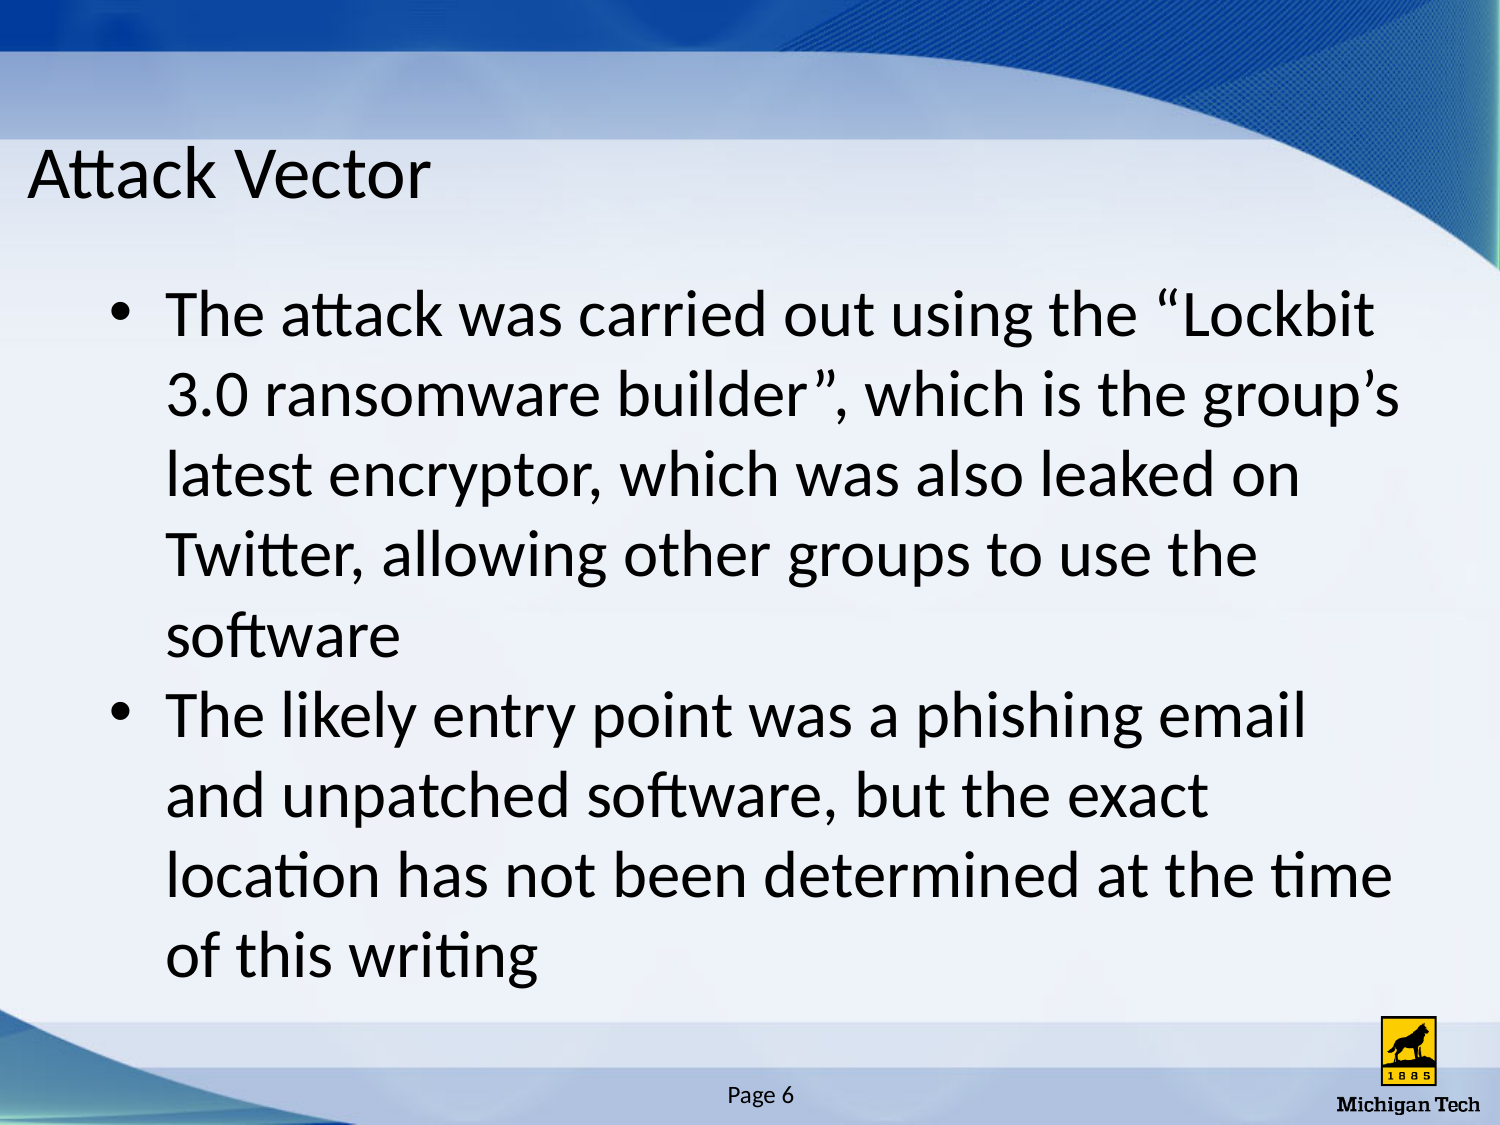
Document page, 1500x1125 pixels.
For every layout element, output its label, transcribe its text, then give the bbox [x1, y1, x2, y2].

list The attack was carried out using the “Lockbit 3.0 ransomware builder”, which is the group’s latest encryptor, which was also leaked on Twitter, allowing other groups to use the software The likely entry point was a phishing email and unpatched software, but the exact location has not been determined at the time of this writing [75, 262, 1425, 1063]
picture [0, 0, 1500, 1125]
title Attack Vector [12, 75, 1263, 263]
